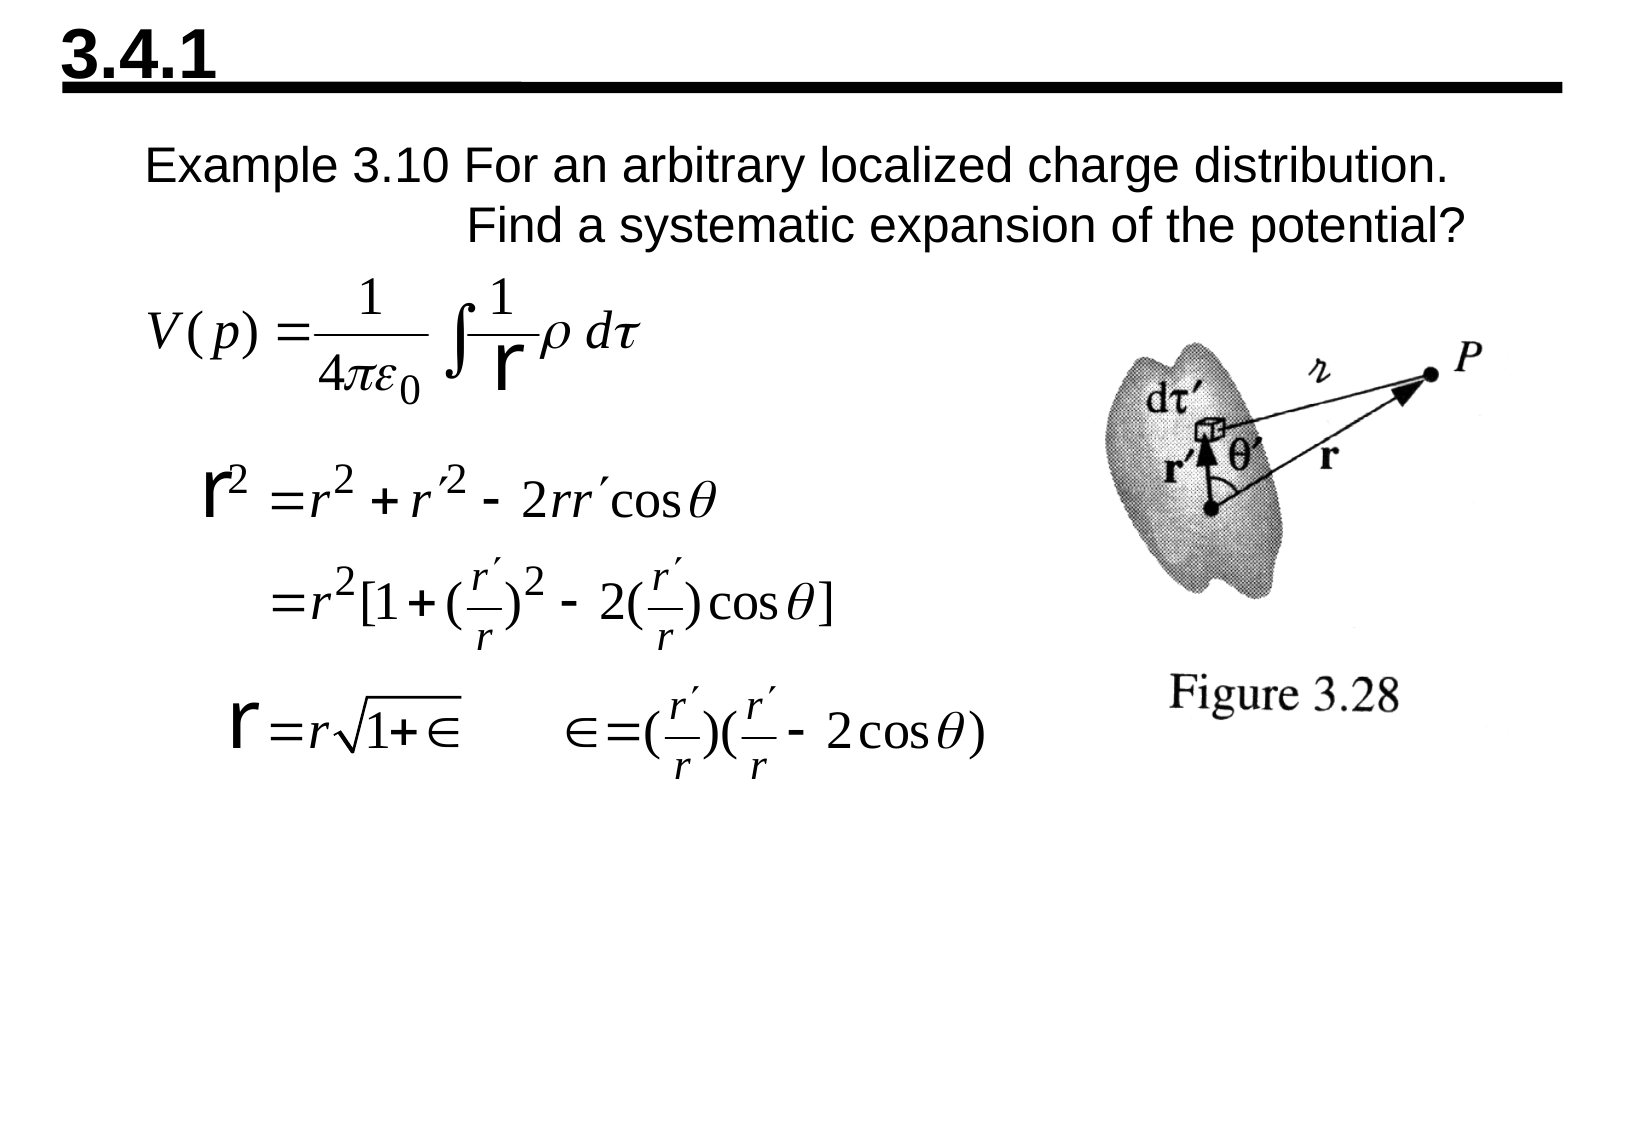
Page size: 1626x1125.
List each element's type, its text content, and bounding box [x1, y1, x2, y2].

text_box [146, 266, 648, 412]
picture [1087, 324, 1513, 736]
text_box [221, 681, 991, 785]
text_box 3.4.1 [45, 0, 234, 100]
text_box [194, 453, 837, 657]
text_box Example 3.10 For an arbitrary localized charge distribution. Find a systematic expansion of the potential? [129, 124, 1496, 260]
